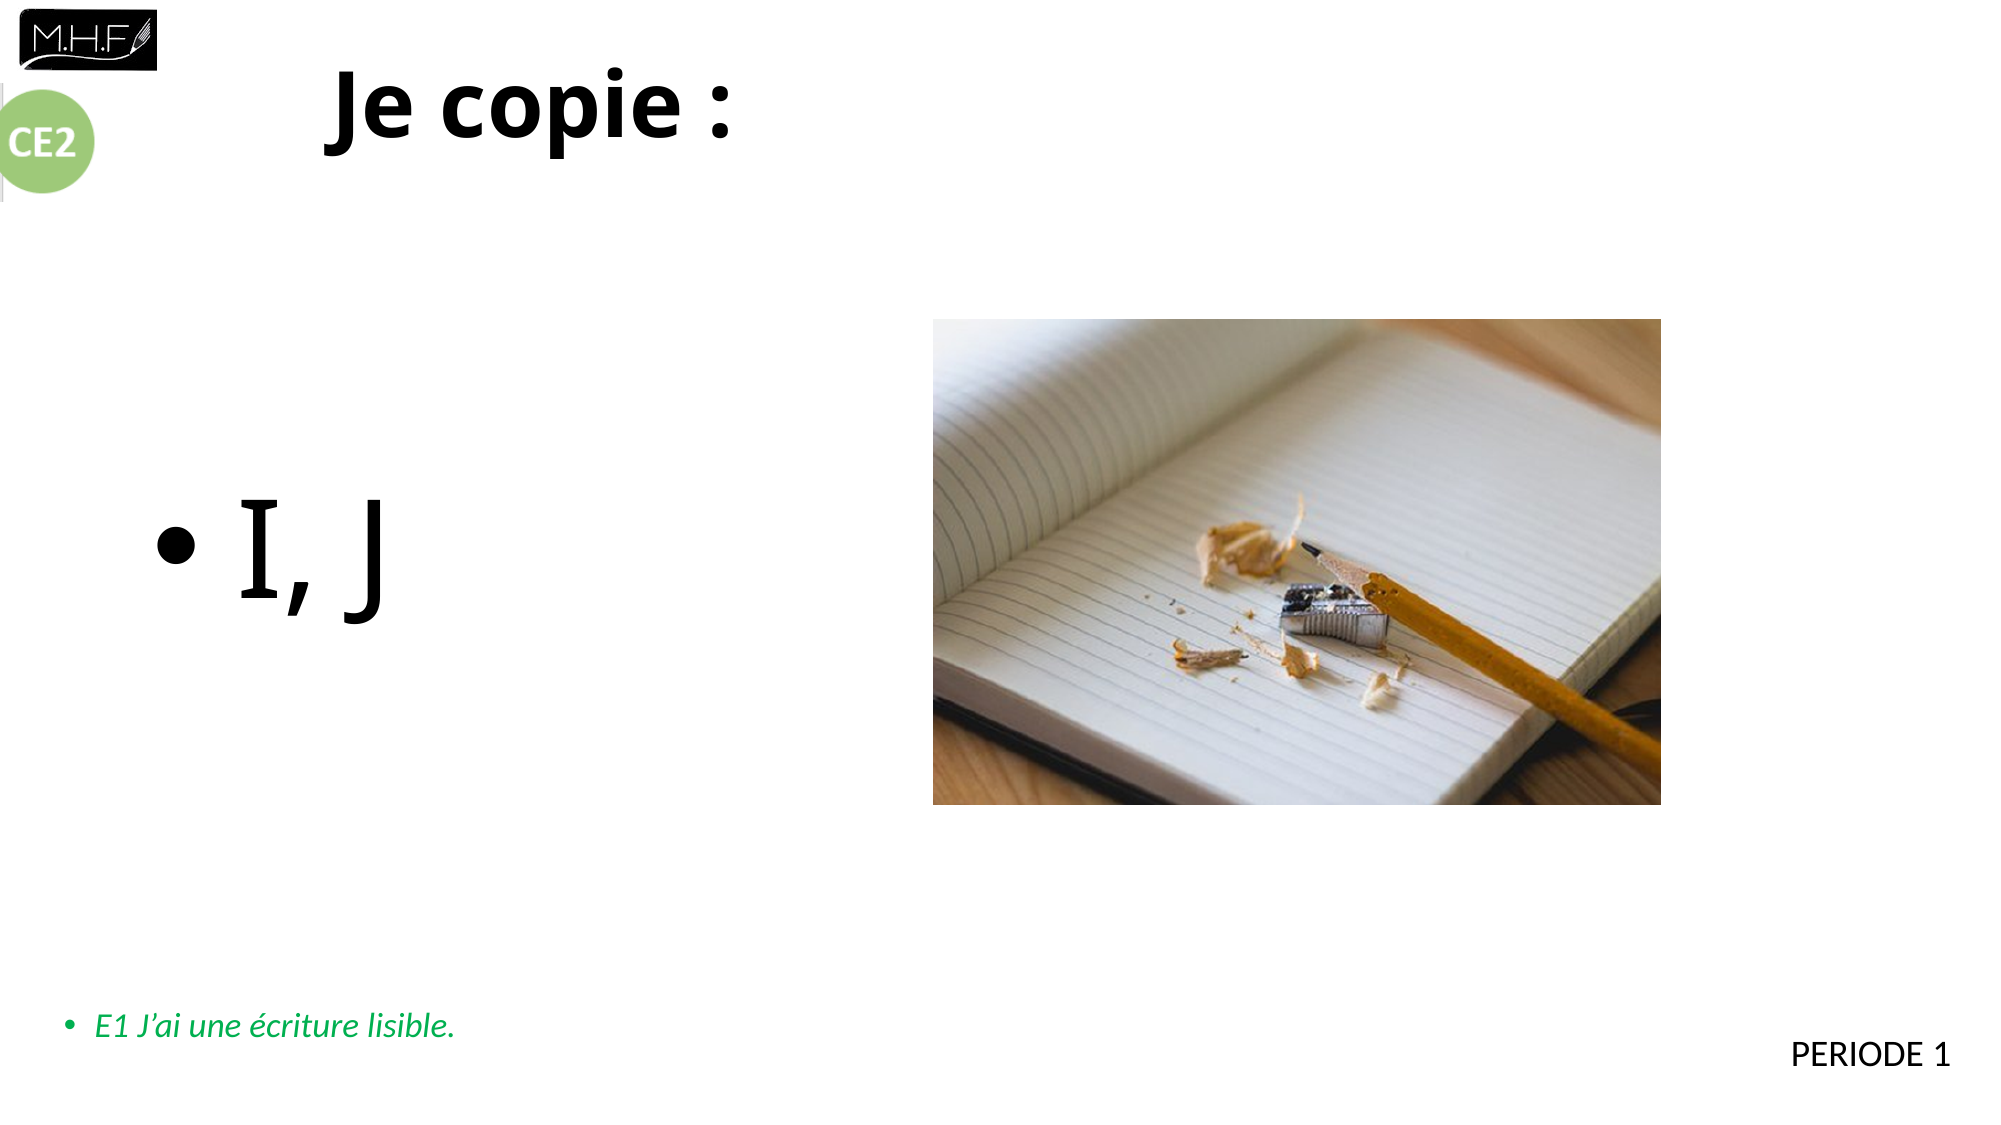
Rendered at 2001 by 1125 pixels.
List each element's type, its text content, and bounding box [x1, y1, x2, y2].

list I, J [137, 240, 1863, 1014]
title Je copie : [316, 0, 1863, 218]
text_box E1 J’ai une écriture lisible. [48, 999, 1350, 1053]
text_box PERIODE 1 [1362, 1021, 1967, 1082]
picture [0, 82, 101, 202]
picture [933, 319, 1661, 806]
picture [16, 7, 157, 74]
